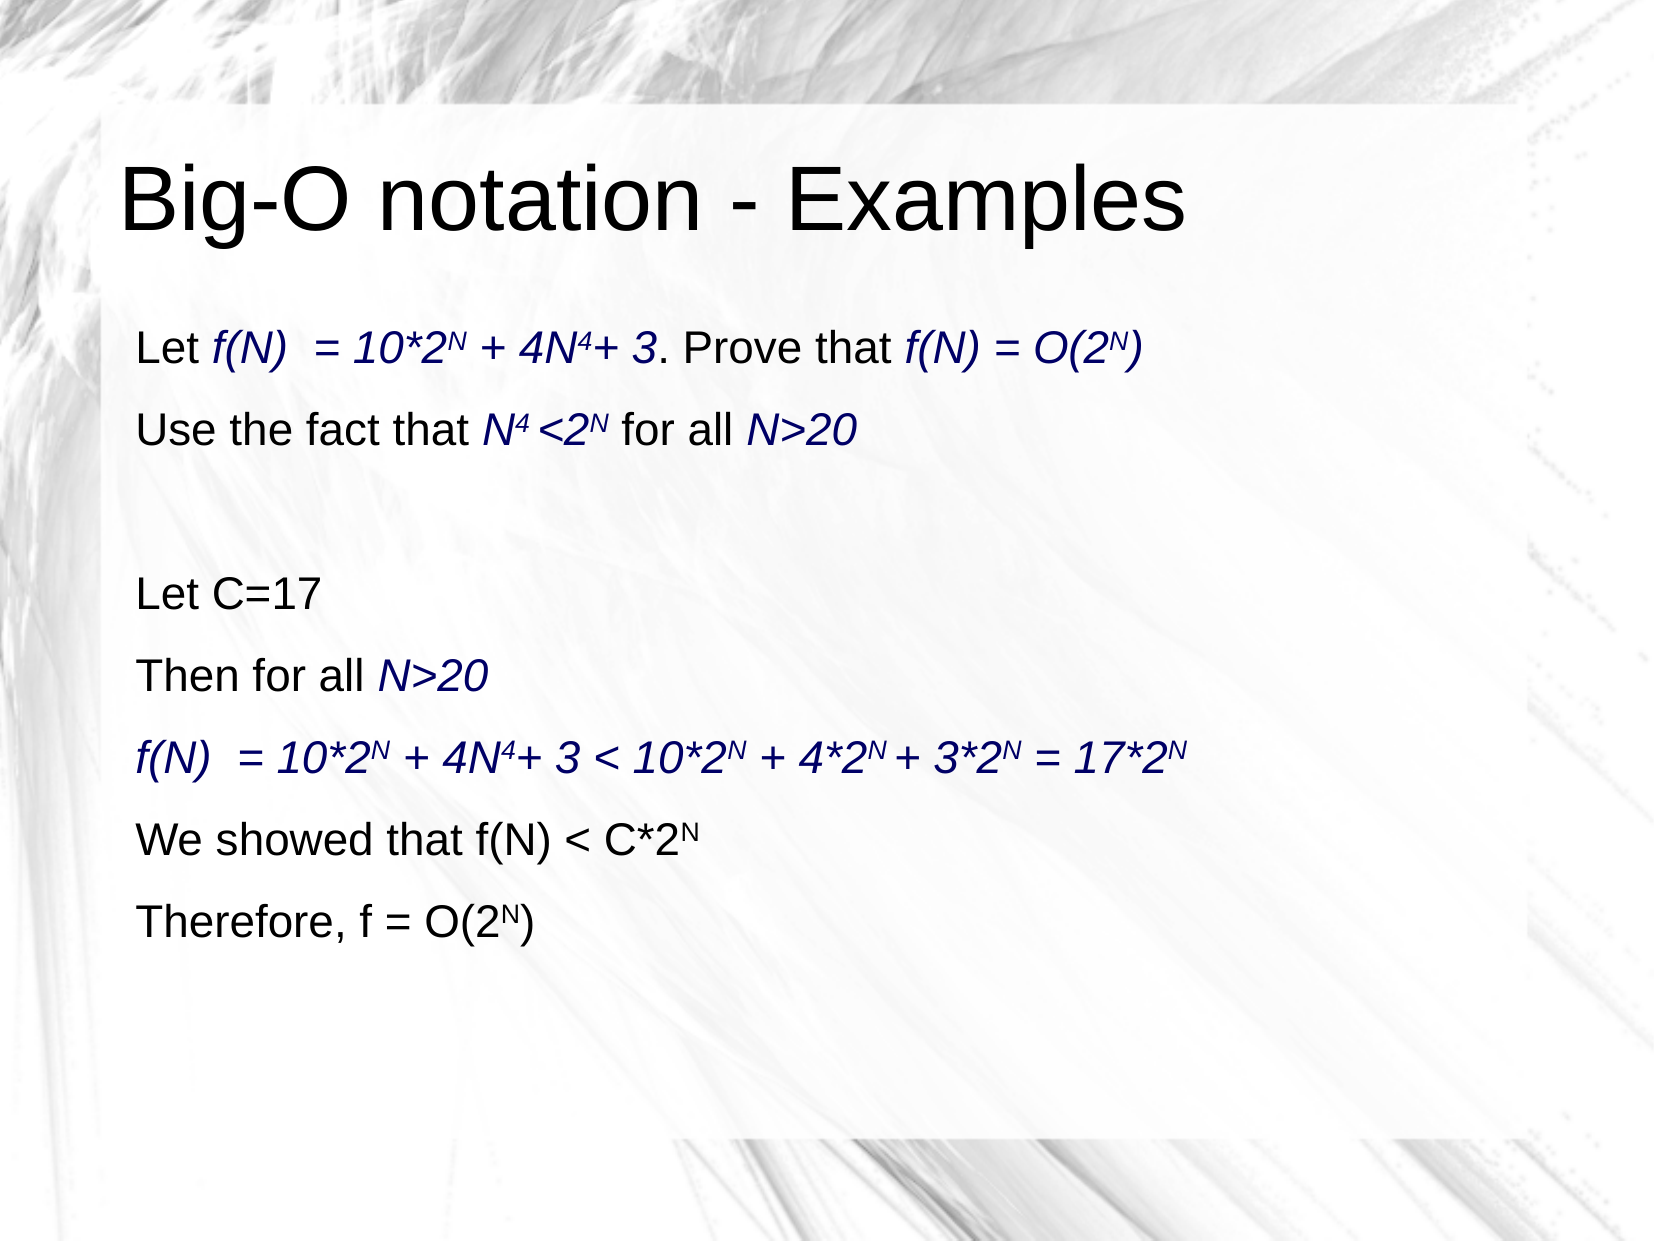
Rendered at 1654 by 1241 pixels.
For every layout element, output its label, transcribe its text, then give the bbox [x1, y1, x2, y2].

picture [0, 0, 1654, 1241]
list Let f(N) = 10*2N + 4N4+ 3. Prove that f(N) = O(2N) Use the fact that N4 <2N for all N>20 Let C=17 Then for all N>20 f(N) = 10*2N + 4N4+ 3 < 10*2N + 4*2N + 3*2N = 17*2N We showed that f(N) < C*2N Therefore, f = O(2N) [118, 319, 1571, 1109]
title Big-O notation - Examples [118, 112, 1506, 281]
